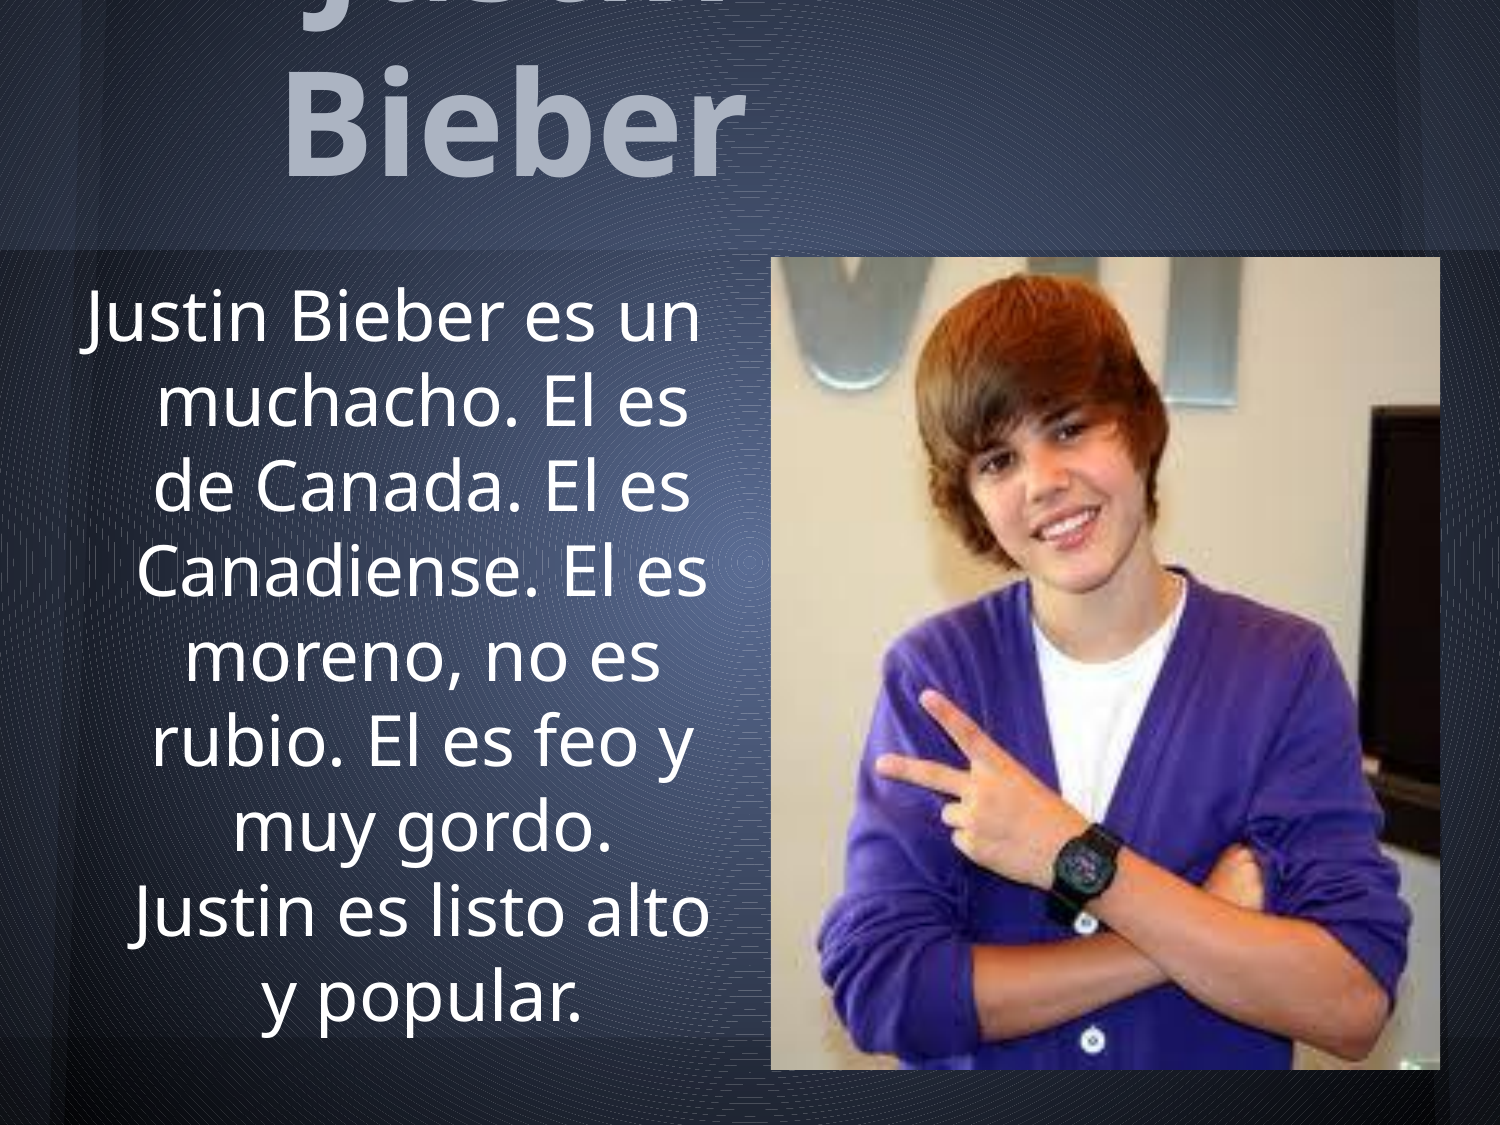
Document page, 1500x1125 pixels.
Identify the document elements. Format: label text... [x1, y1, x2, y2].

list Justin Bieber es un muchacho. El es de Canada. El es Canadiense. El es moreno, no es rubio. El es feo y muy gordo. Justin es listo alto y popular. [58, 256, 732, 1051]
title Justin Bieber [261, 0, 1239, 221]
text_box [770, 257, 1441, 1070]
